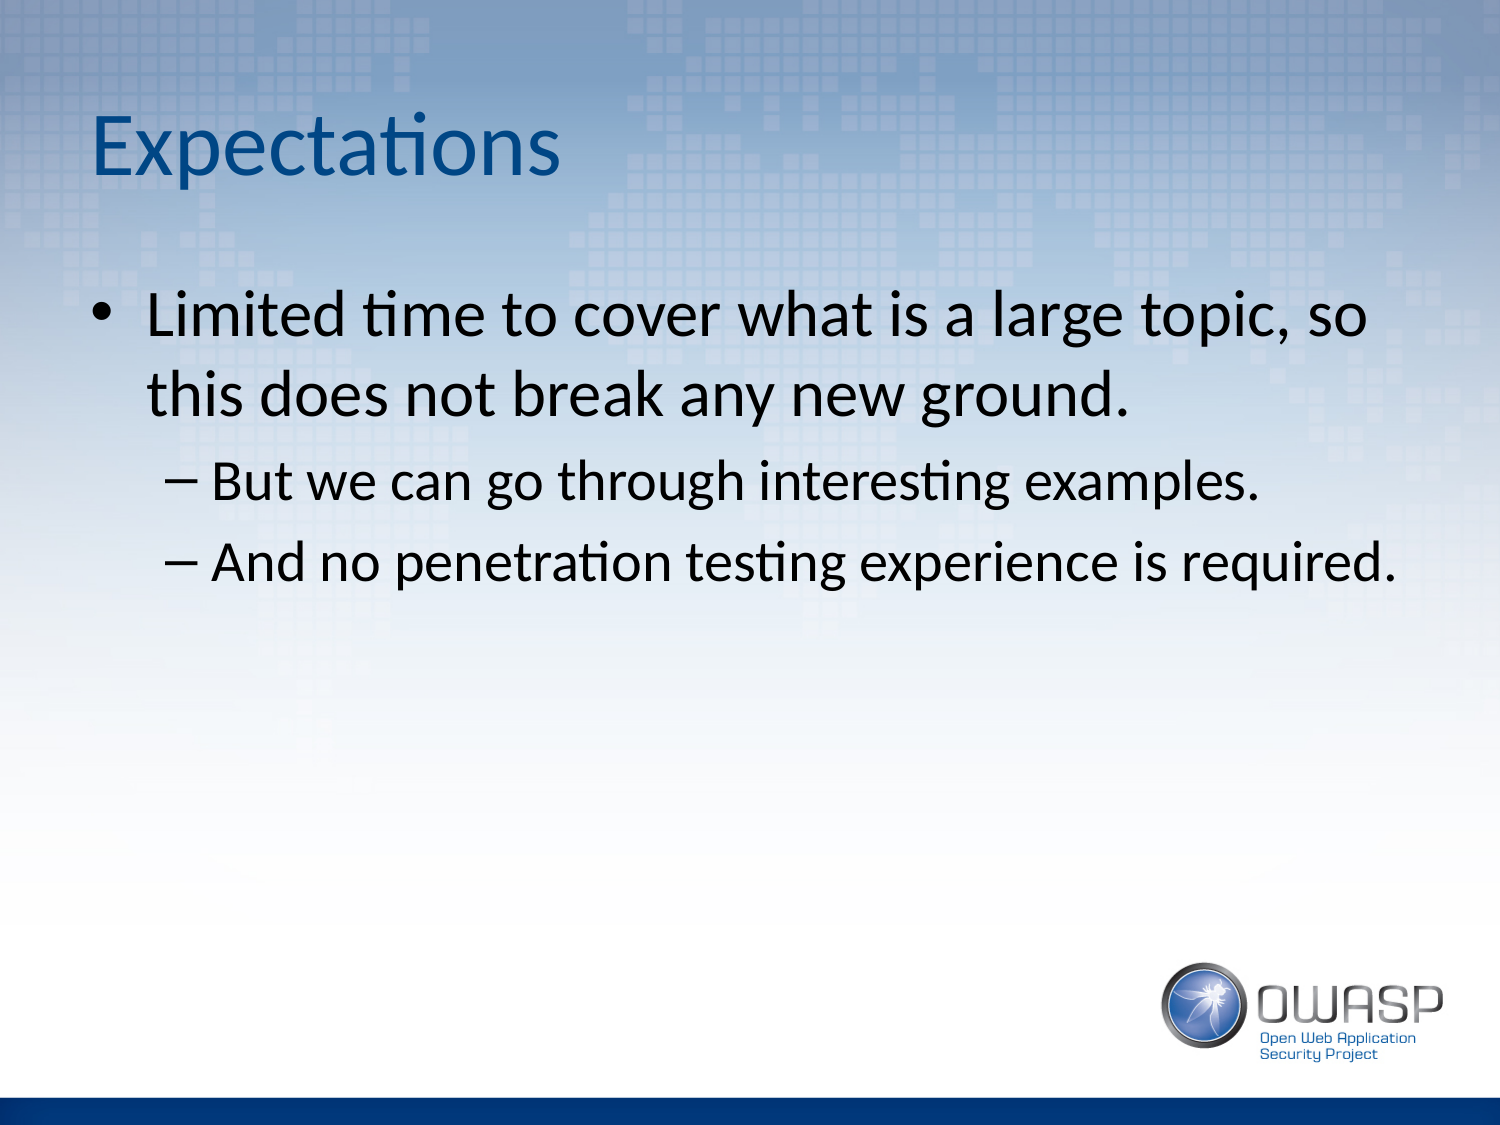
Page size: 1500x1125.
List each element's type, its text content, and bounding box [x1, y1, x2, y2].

title Expectations [75, 45, 1425, 233]
picture [0, 0, 1500, 1125]
list Limited time to cover what is a large topic, so this does not break any new ground. But we can go through interesting examples. And no penetration testing experience is required. [75, 262, 1425, 940]
